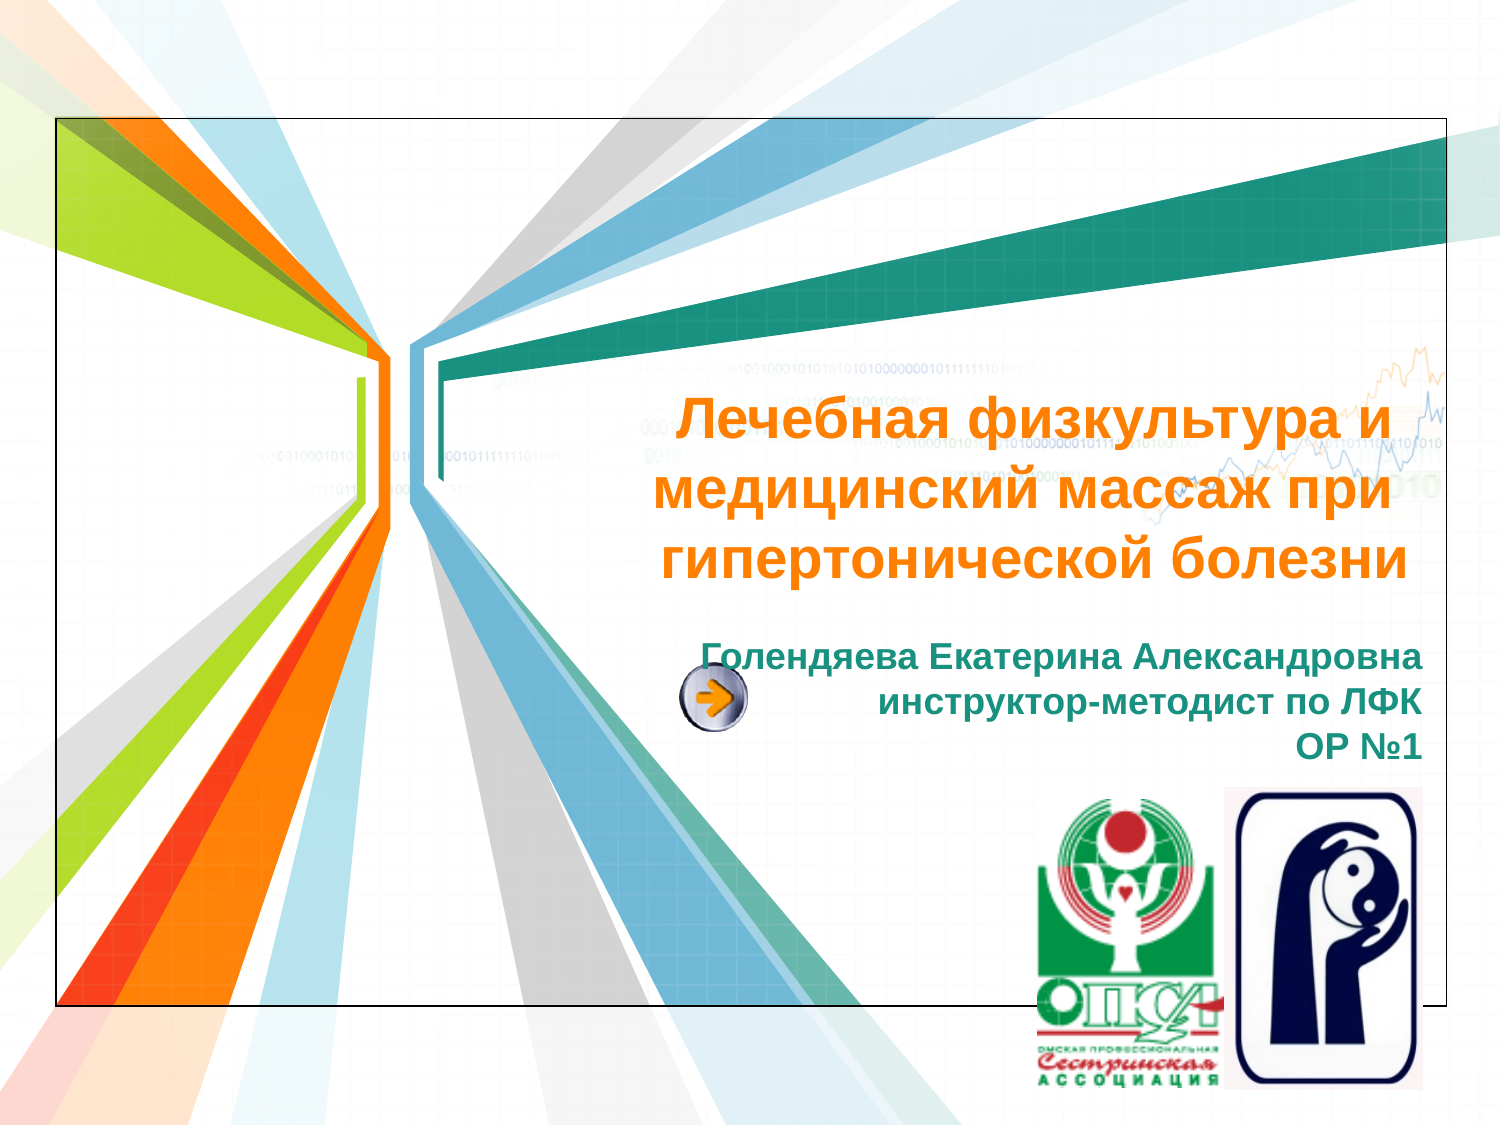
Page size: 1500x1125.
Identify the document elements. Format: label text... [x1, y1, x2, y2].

picture [0, 0, 1500, 1125]
text_box Голендяева Екатерина Александровна инструктор-методист по ЛФК ОР №1 [662, 624, 1438, 775]
title Лечебная физкультура и медицинский массаж при гипертонической болезни [187, 412, 1425, 558]
